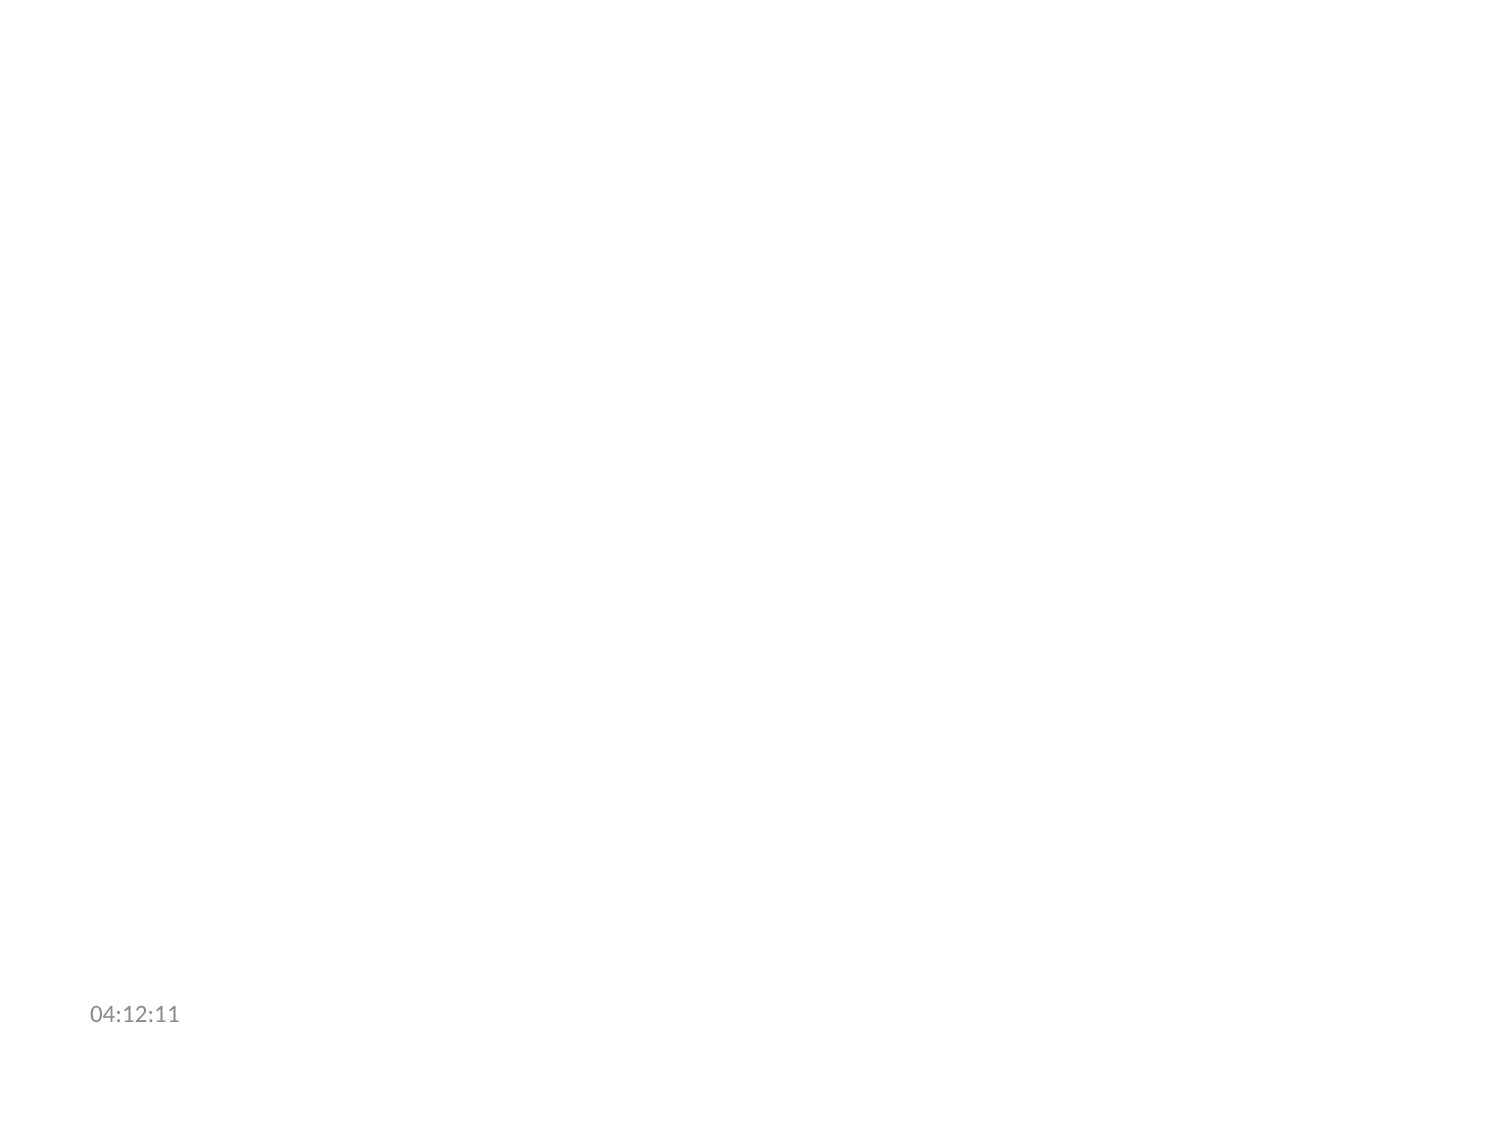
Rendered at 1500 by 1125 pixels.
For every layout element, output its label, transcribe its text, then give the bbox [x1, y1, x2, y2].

text_box 15:35:09 [75, 982, 425, 1043]
